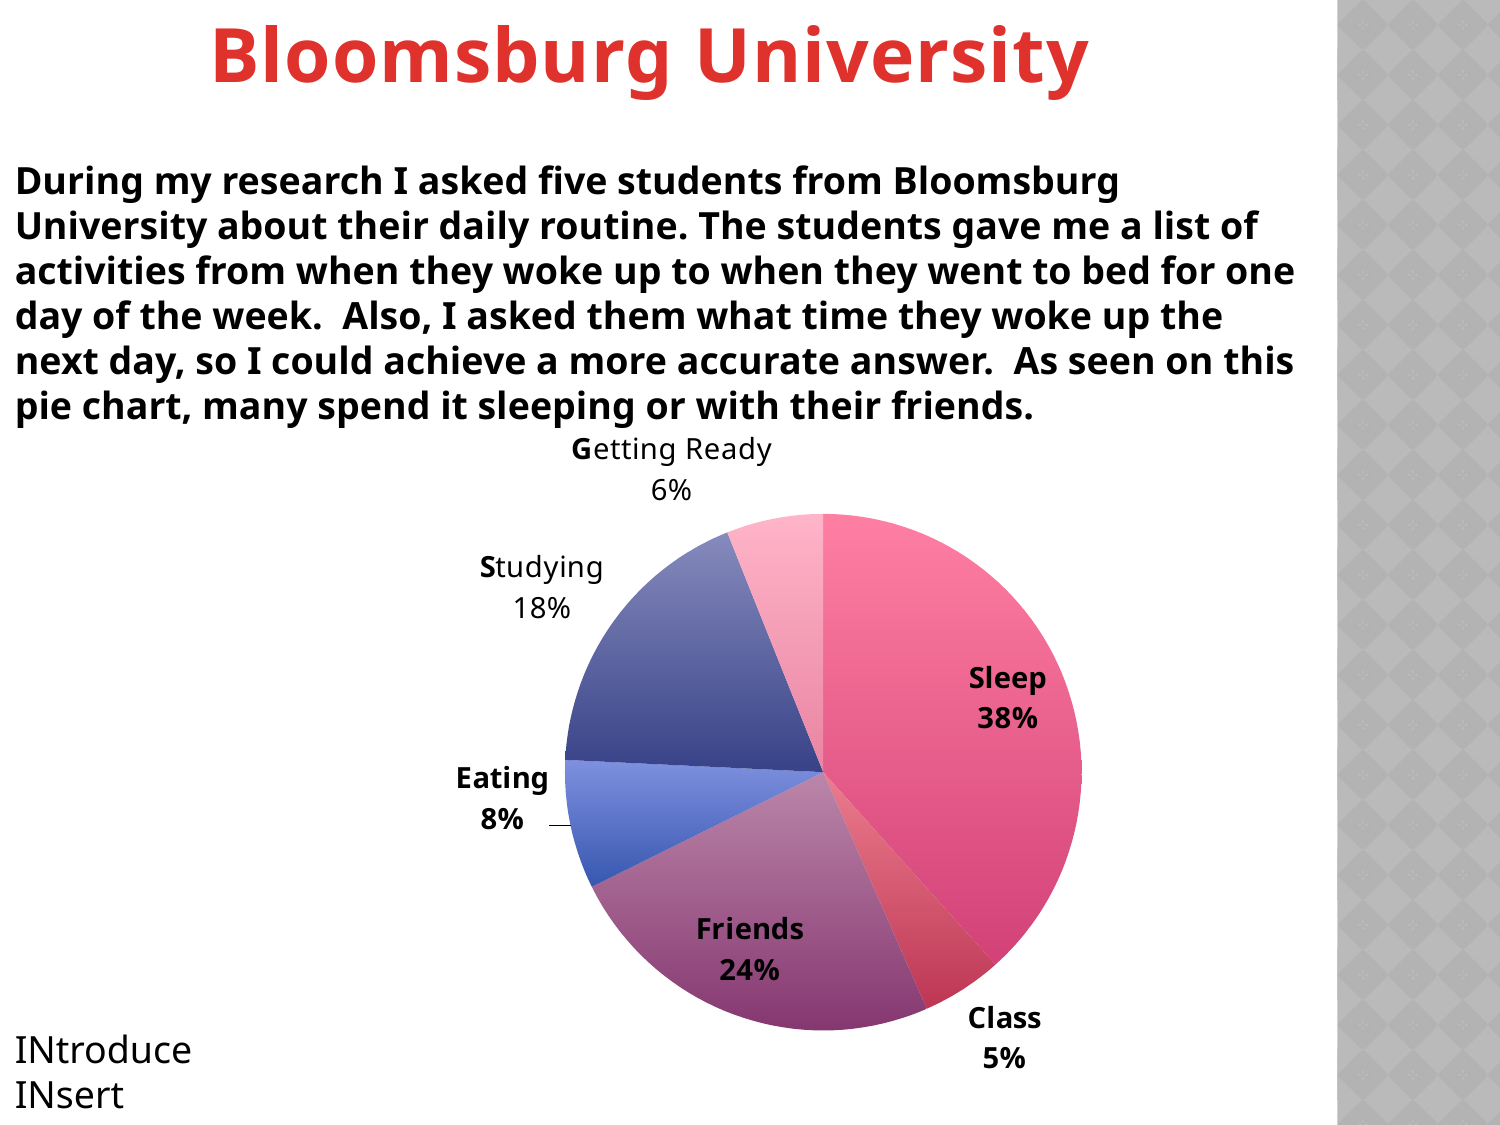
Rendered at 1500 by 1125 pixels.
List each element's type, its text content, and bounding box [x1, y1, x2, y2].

text_box During my research I asked five students from Bloomsburg University about their daily routine. The students gave me a list of activities from when they woke up to when they went to bed for one day of the week. Also, I asked them what time they woke up the next day, so I could achieve a more accurate answer. As seen on this pie chart, many spend it sleeping or with their friends. [0, 149, 1325, 435]
chart [312, 412, 1238, 1125]
text_box Bloomsburg University [0, 0, 1300, 105]
text_box INtroduce INsert [0, 1018, 250, 1124]
